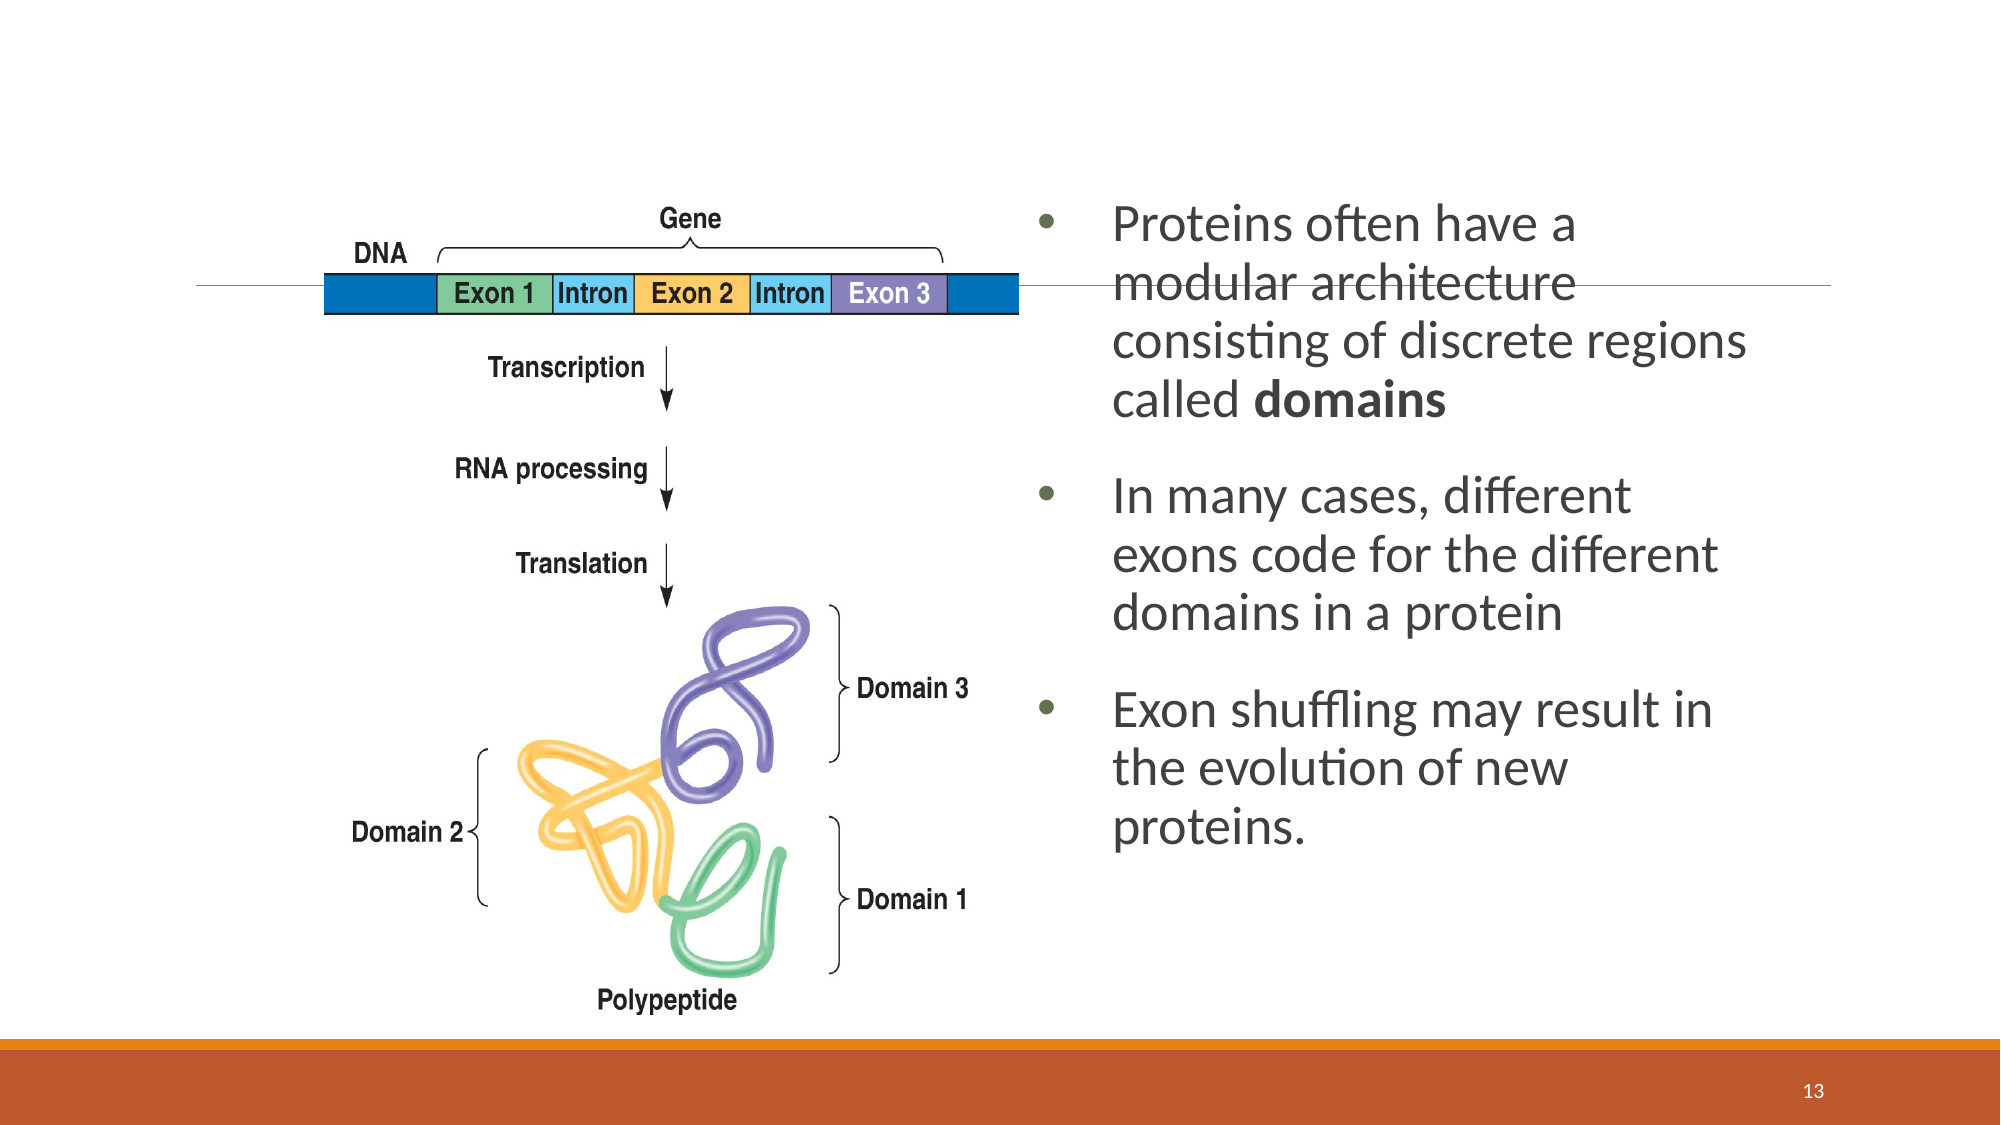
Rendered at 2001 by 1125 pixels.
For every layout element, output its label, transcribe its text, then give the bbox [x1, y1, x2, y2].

picture [324, 199, 1019, 1016]
list Proteins often have a modular architecture consisting of discrete regions called domains In many cases, different exons code for the different domains in a protein Exon shuffling may result in the evolution of new proteins. [1037, 187, 1750, 1005]
title Exon Shuffling and Different Proteins [180, 47, 1830, 285]
slide_number 13 [1624, 1059, 1840, 1120]
